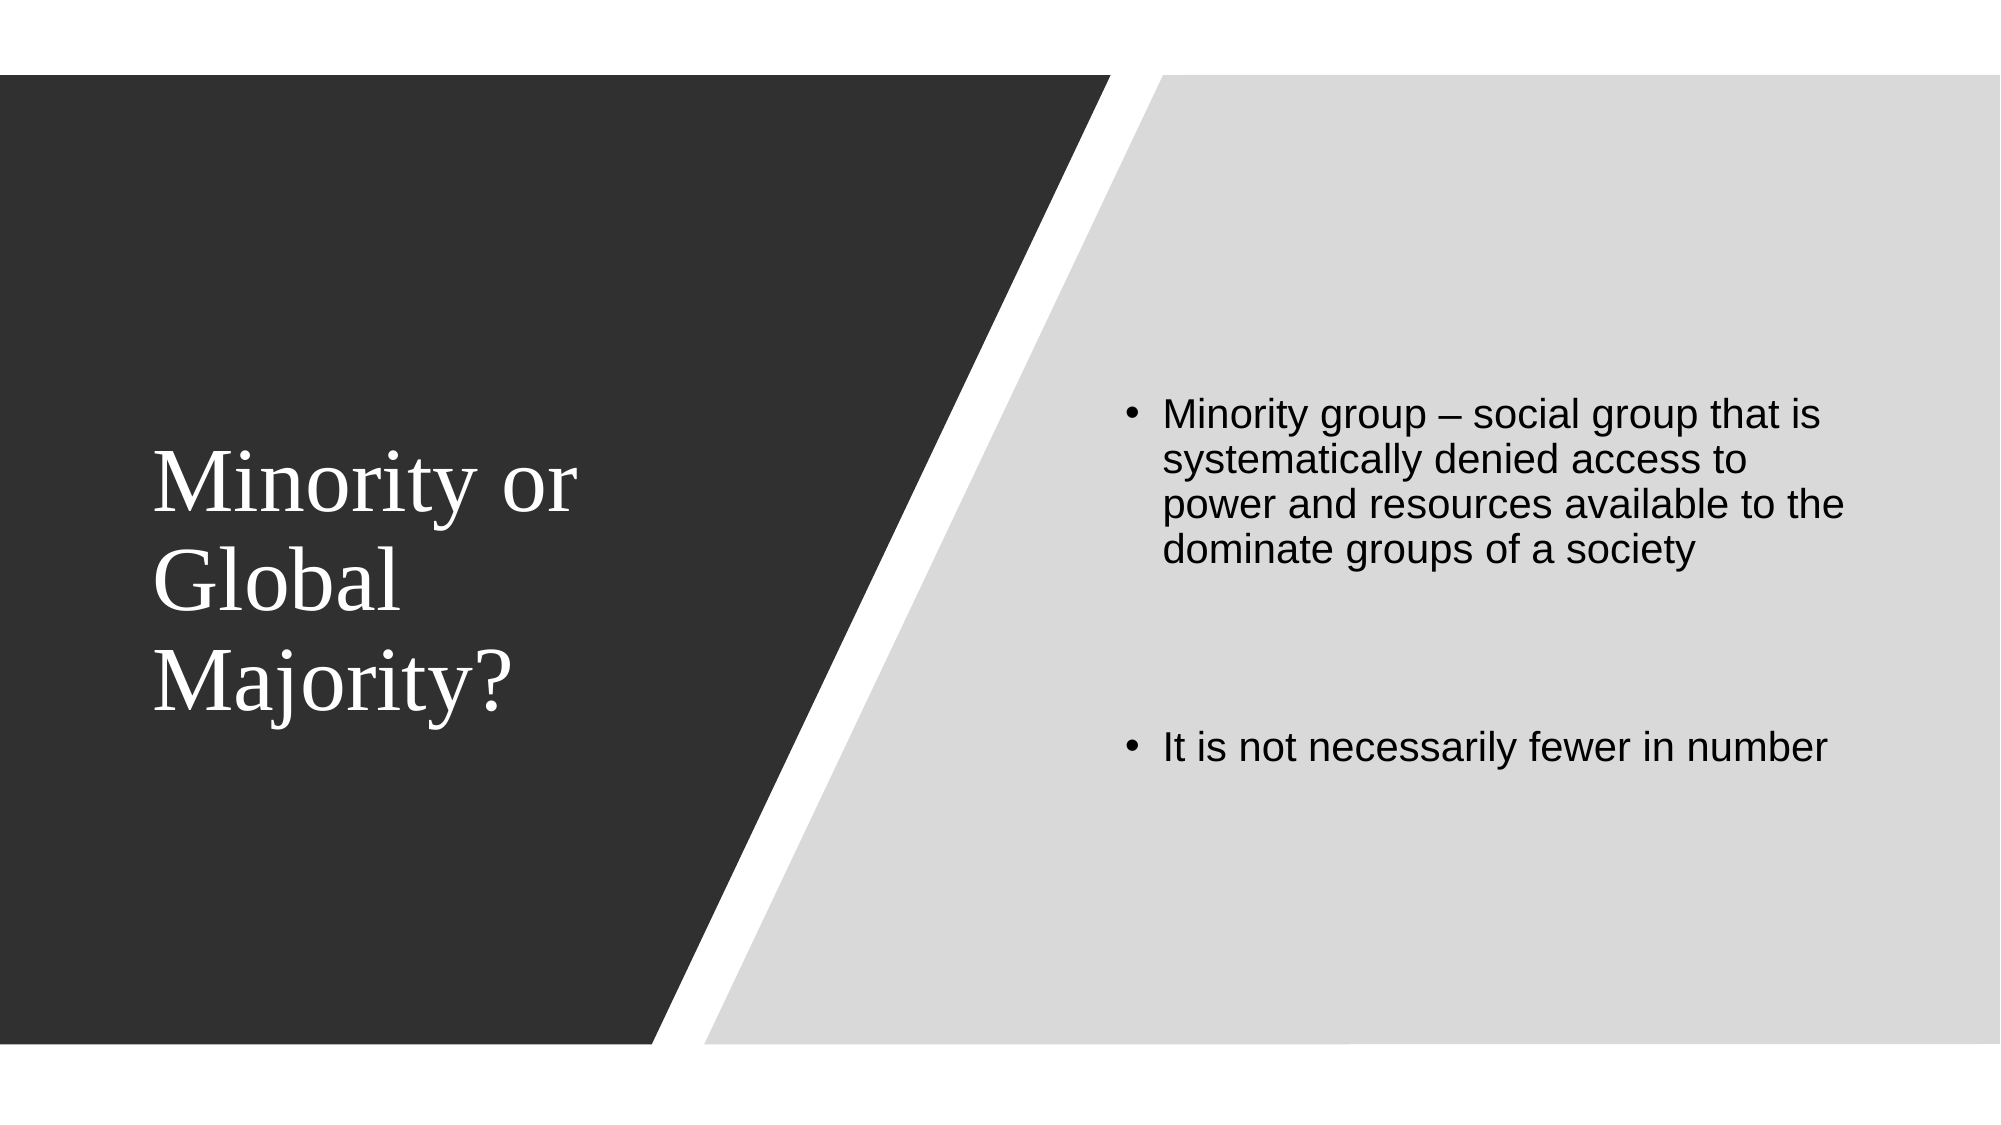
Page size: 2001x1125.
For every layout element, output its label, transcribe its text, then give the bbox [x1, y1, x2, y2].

text_box [0, 0, 2000, 1125]
title Minority or Global Majority? [137, 280, 701, 882]
text_box [702, 73, 2000, 1046]
text_box [0, 74, 1113, 1046]
list Minority group – social group that is systematically denied access to power and resources available to the dominate groups of a society It is not necessarily fewer in number [1110, 218, 1862, 944]
